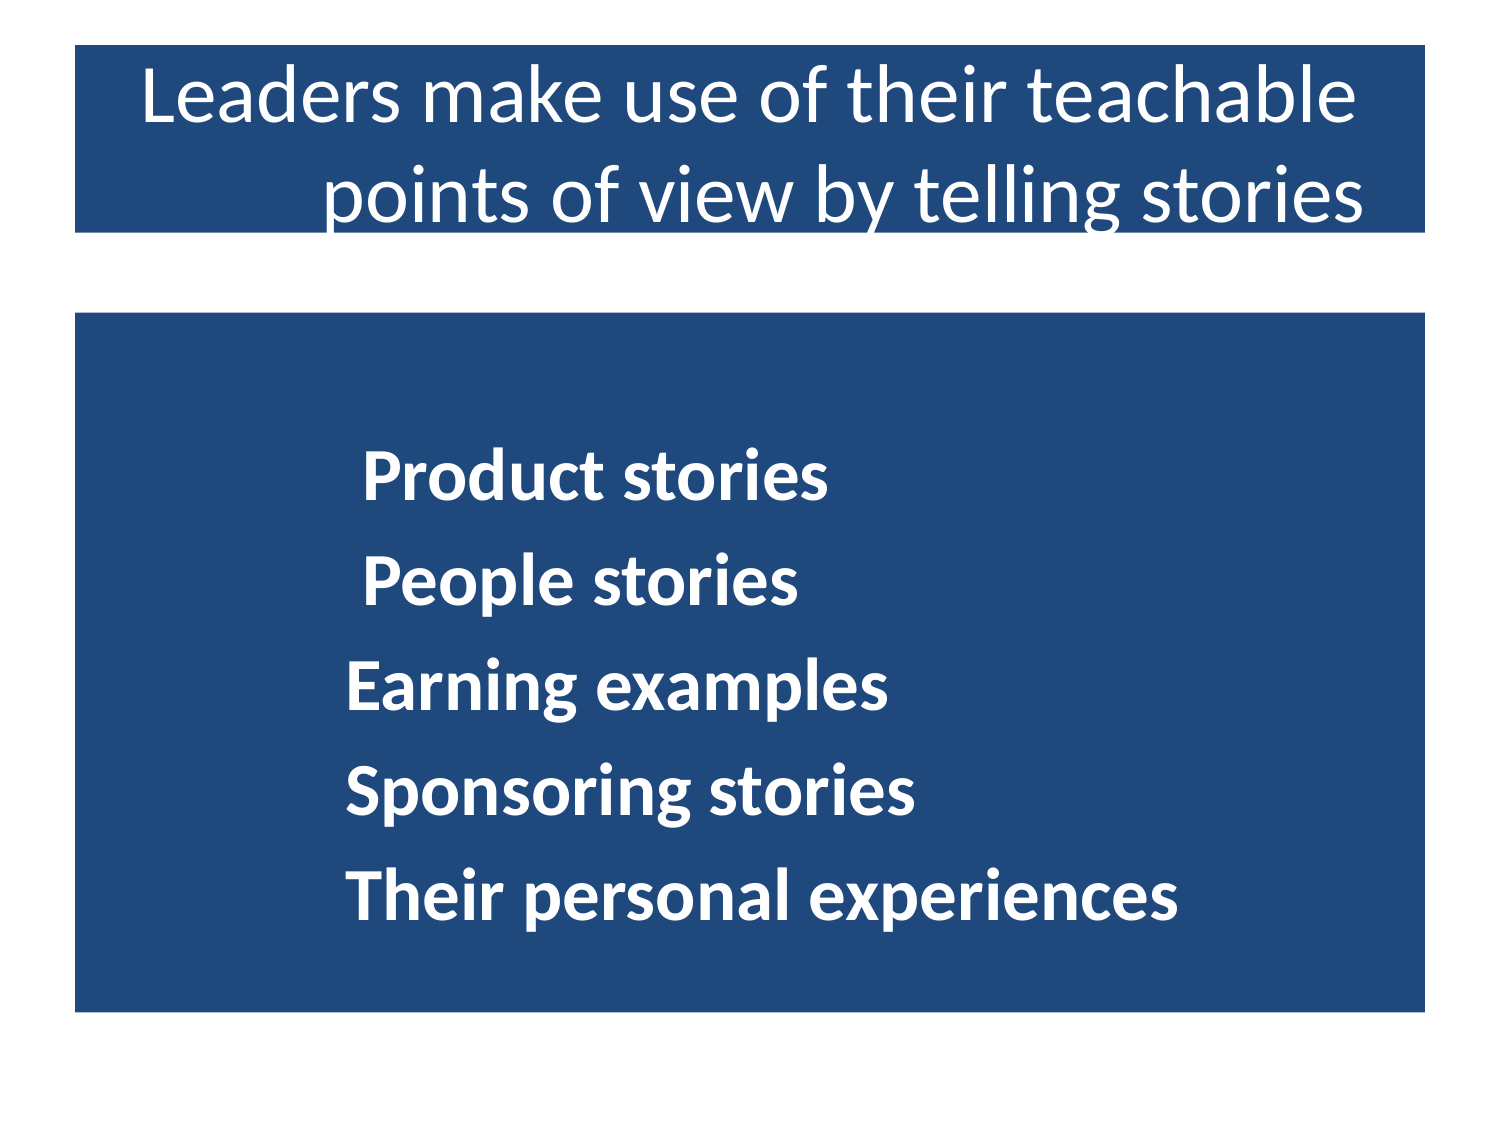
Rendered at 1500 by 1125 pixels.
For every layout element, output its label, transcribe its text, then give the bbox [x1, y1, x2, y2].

title Leaders make use of their teachable points of view by telling stories [75, 45, 1425, 233]
list Product stories People stories Earning examples Sponsoring stories Their personal experiences [75, 312, 1425, 1013]
